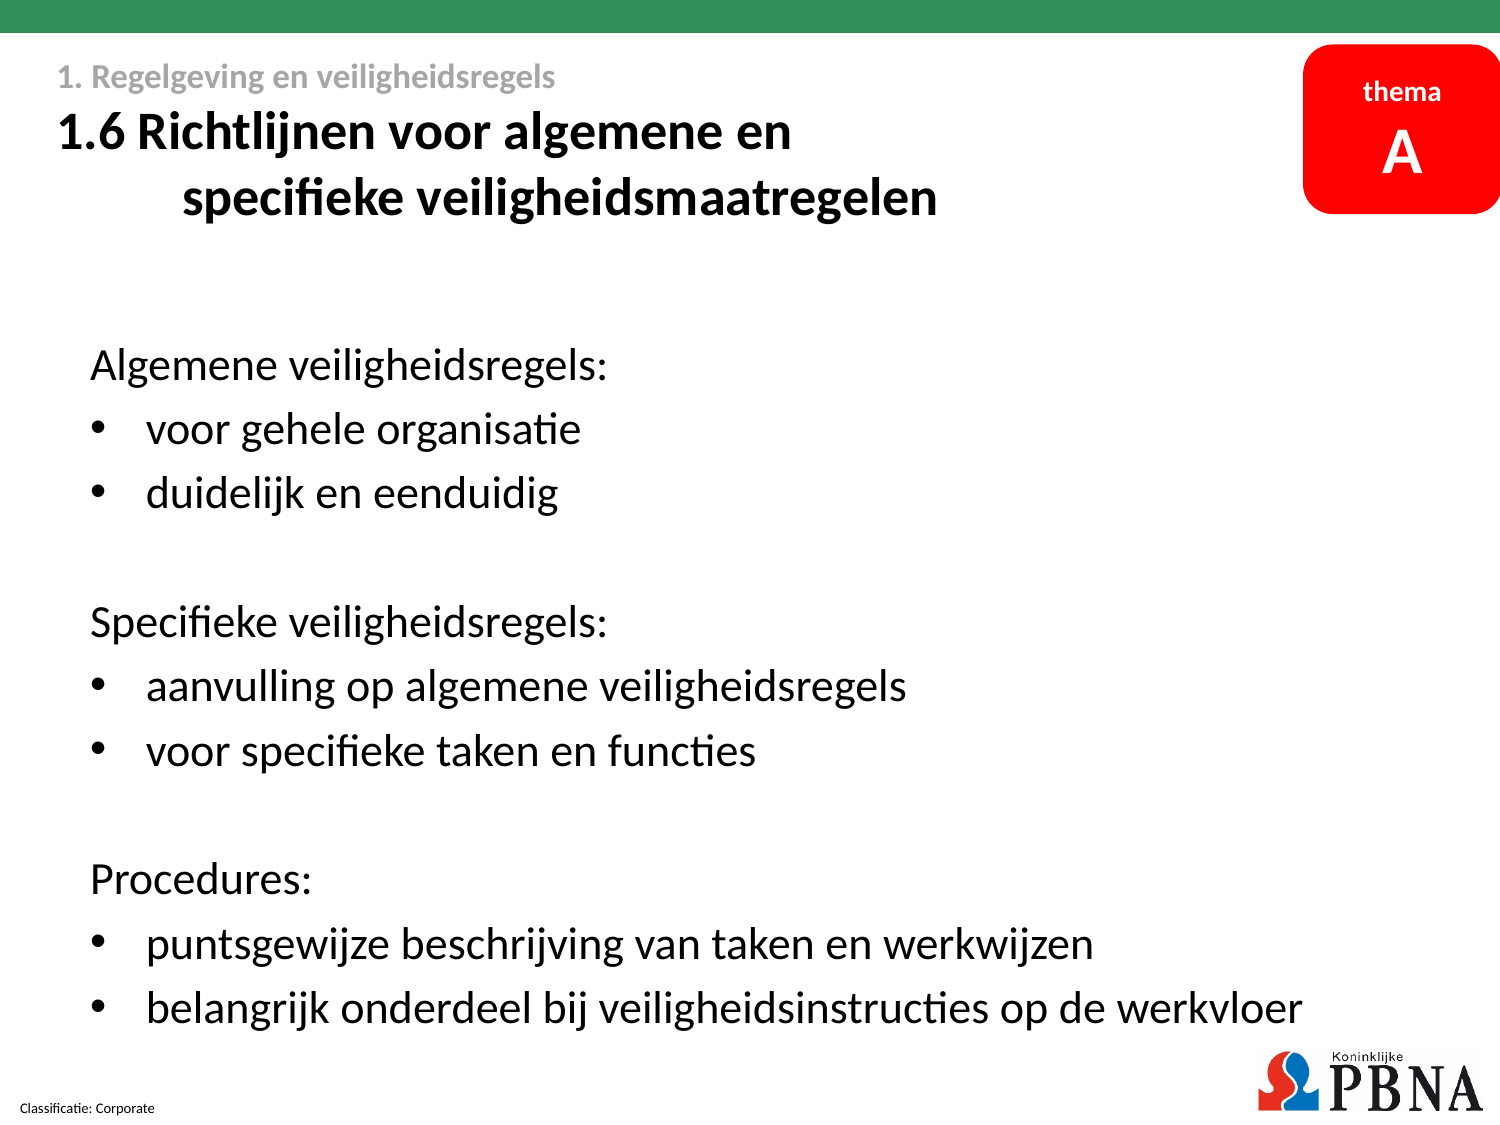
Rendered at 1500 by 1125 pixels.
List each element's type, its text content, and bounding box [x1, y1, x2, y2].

text_box thema A [1303, 44, 1500, 215]
picture [1257, 1051, 1483, 1112]
text_box [0, 0, 1500, 33]
list Algemene veiligheidsregels: voor gehele organisatie duidelijk en eenduidig Specifieke veiligheidsregels: aanvulling op algemene veiligheidsregels voor specifieke taken en functies Procedures: puntsgewijze beschrijving van taken en werkwijzen belangrijk onderdeel bij veiligheidsinstructies op de werkvloer [75, 262, 1425, 1047]
title 1. Regelgeving en veiligheidsregels 1.6 Richtlijnen voor algemene en specifieke veiligheidsmaatregelen [41, 46, 1392, 234]
